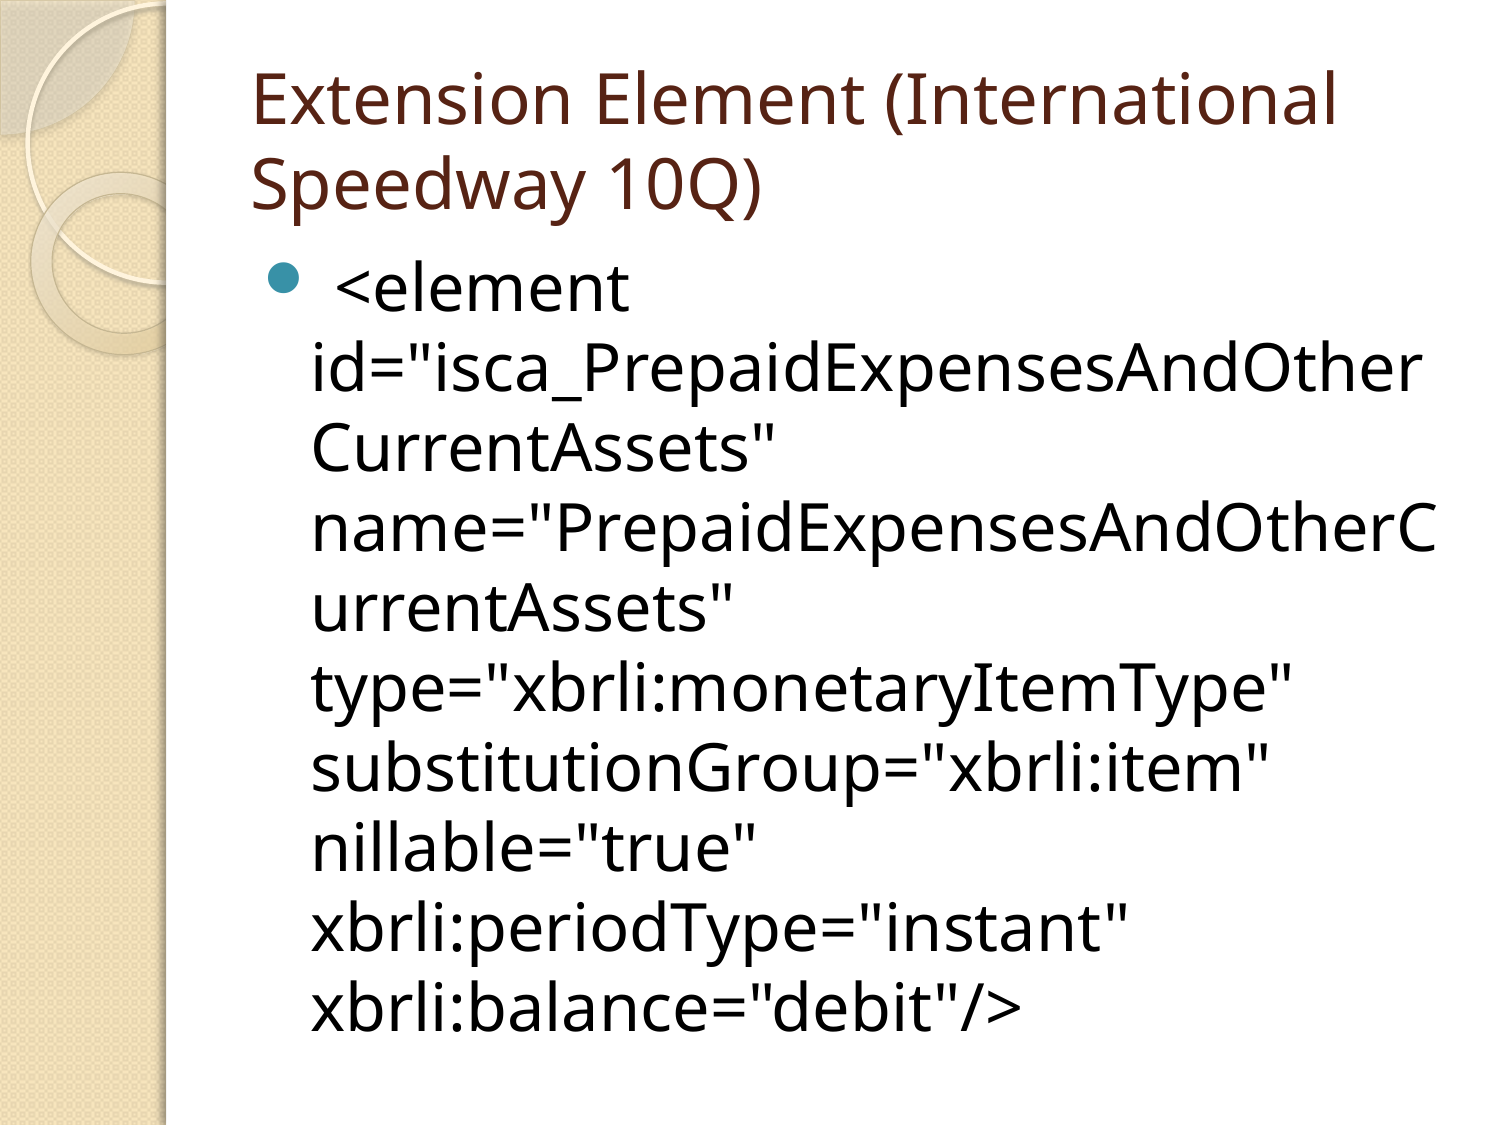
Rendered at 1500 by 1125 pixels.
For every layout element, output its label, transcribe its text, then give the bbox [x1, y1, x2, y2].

title Extension Element (International Speedway 10Q) [235, 45, 1466, 233]
list <element id="isca_PrepaidExpensesAndOtherCurrentAssets" name="PrepaidExpensesAndOtherCurrentAssets" type="xbrli:monetaryItemType" substitutionGroup="xbrli:item" nillable="true" xbrli:periodType="instant" xbrli:balance="debit"/> [235, 237, 1466, 1025]
